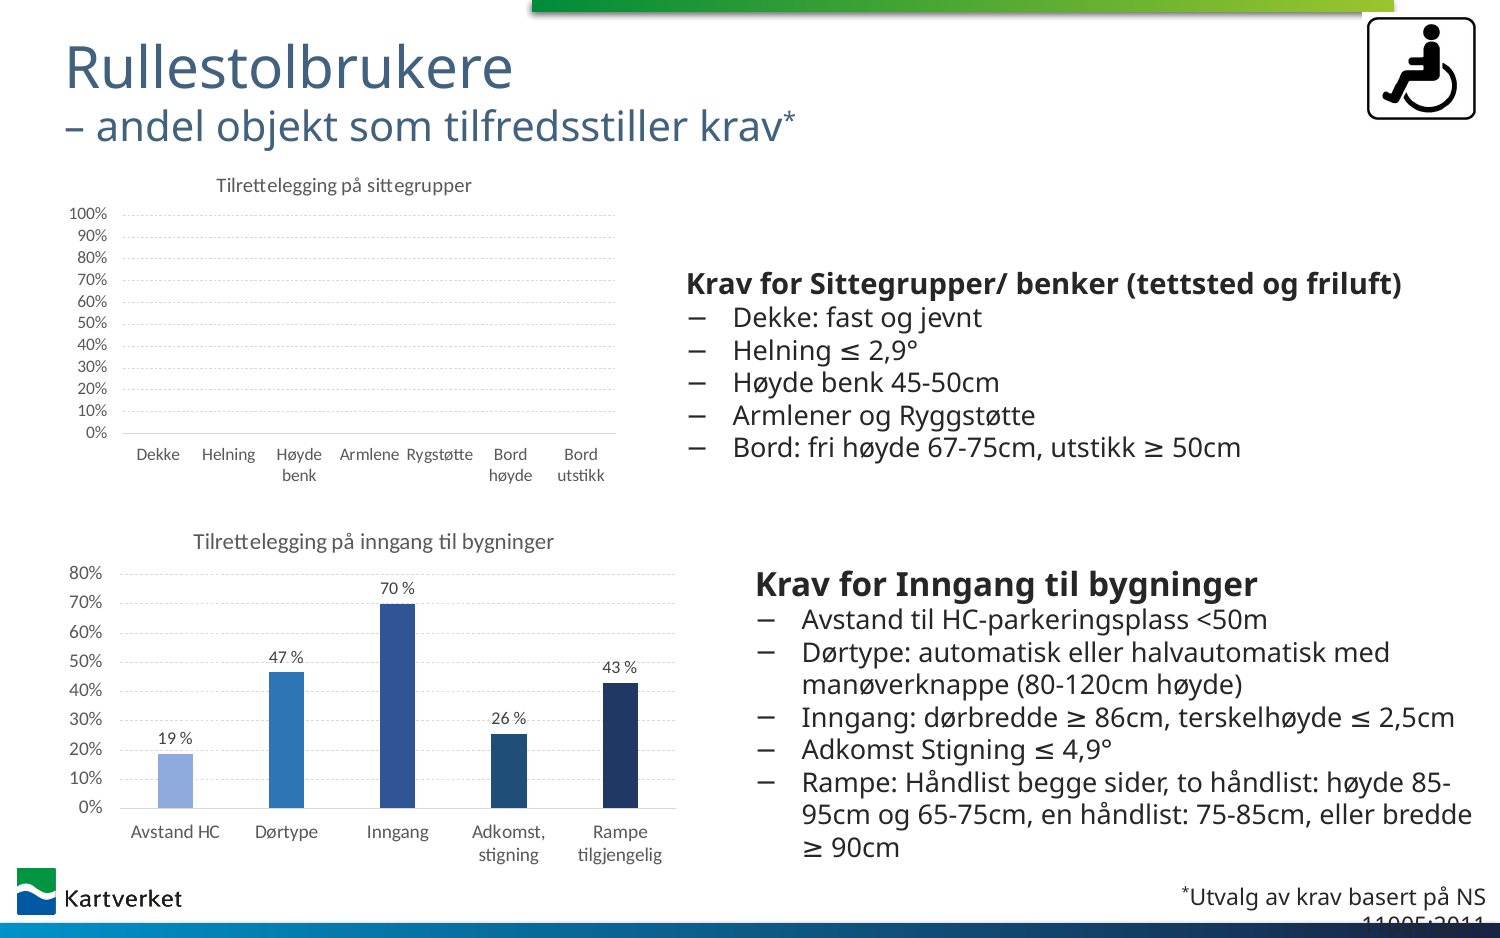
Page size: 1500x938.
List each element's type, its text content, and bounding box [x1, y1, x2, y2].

text_box *Utvalg av krav basert på NS 11005:2011 [1068, 873, 1500, 938]
picture [1362, 12, 1481, 126]
picture [62, 520, 687, 874]
text_box Rullestolbrukere – andel objekt som tilfredsstiller krav* [49, 25, 1431, 158]
text_box Krav for Inngang til bygninger Avstand til HC-parkeringsplass <50m Dørtype: automatisk eller halvautomatisk med manøverknappe (80-120cm høyde) Inngang: dørbredde ≥ 86cm, terskelhøyde ≤ 2,5cm Adkomst Stigning ≤ 4,9° Rampe: Håndlist begge sider, to håndlist: høyde 85-95cm og 65-75cm, en håndlist: 75-85cm, eller bredde ≥ 90cm [740, 555, 1491, 870]
text_box Krav for Sittegrupper/ benker (tettsted og friluft) Dekke: fast og jevnt Helning ≤ 2,9° Høyde benk 45-50cm Armlener og Ryggstøtte Bord: fri høyde 67-75cm, utstikk ≥ 50cm [670, 258, 1418, 471]
picture [62, 166, 626, 492]
